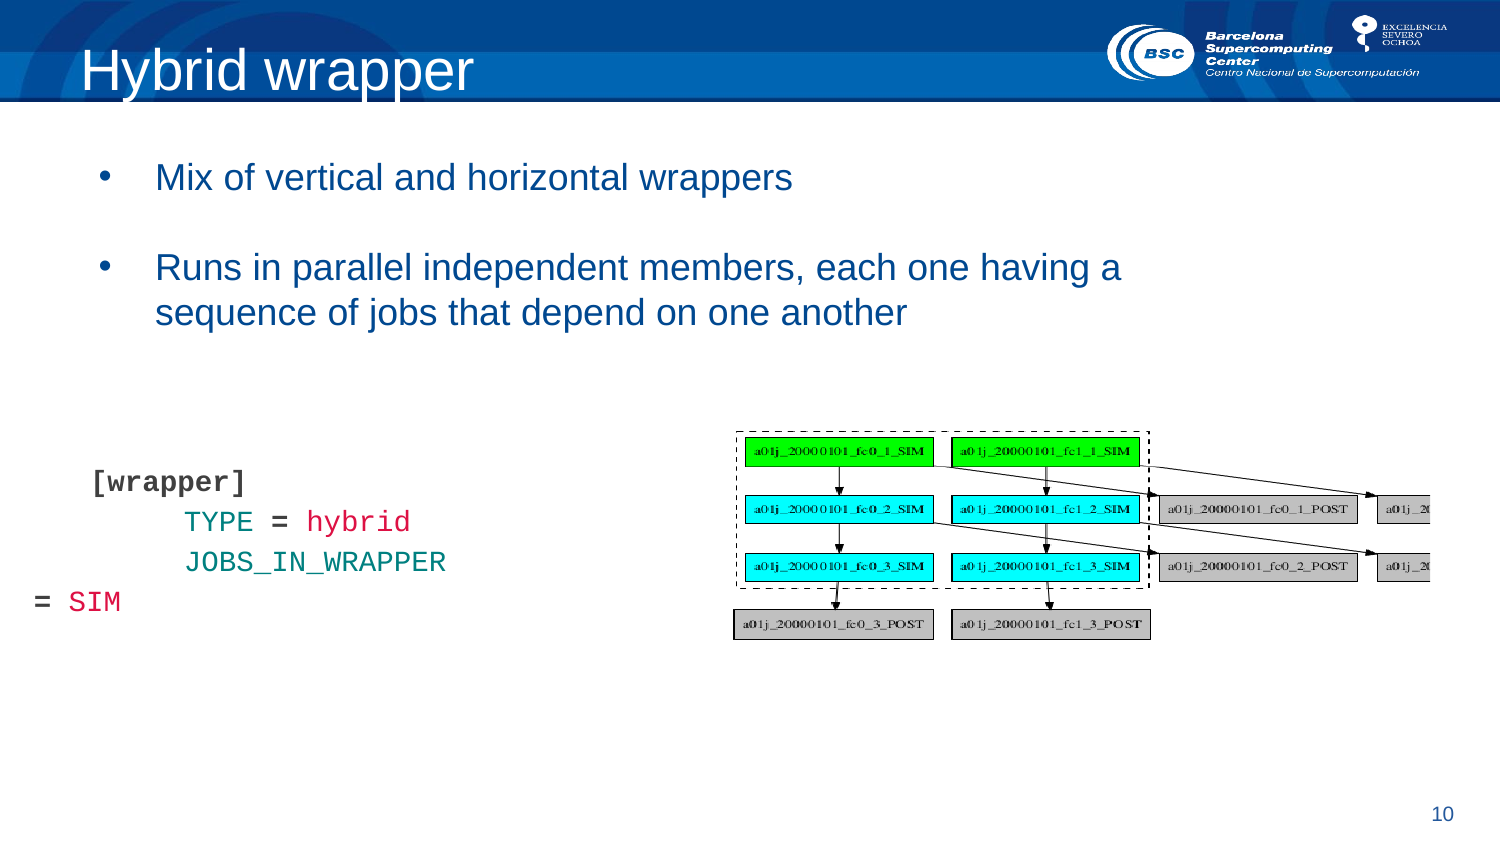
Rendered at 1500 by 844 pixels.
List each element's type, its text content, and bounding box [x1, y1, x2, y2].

text_box [wrapper] TYPE = hybrid JOBS_IN_WRAPPER = SIM [0, 450, 493, 624]
title Hybrid wrapper [65, 17, 1081, 102]
picture [730, 420, 1431, 654]
text_box Mix of vertical and horizontal wrappers Runs in parallel independent members, each one having a sequence of jobs that depend on one another [65, 147, 1284, 339]
picture [0, 0, 1500, 102]
